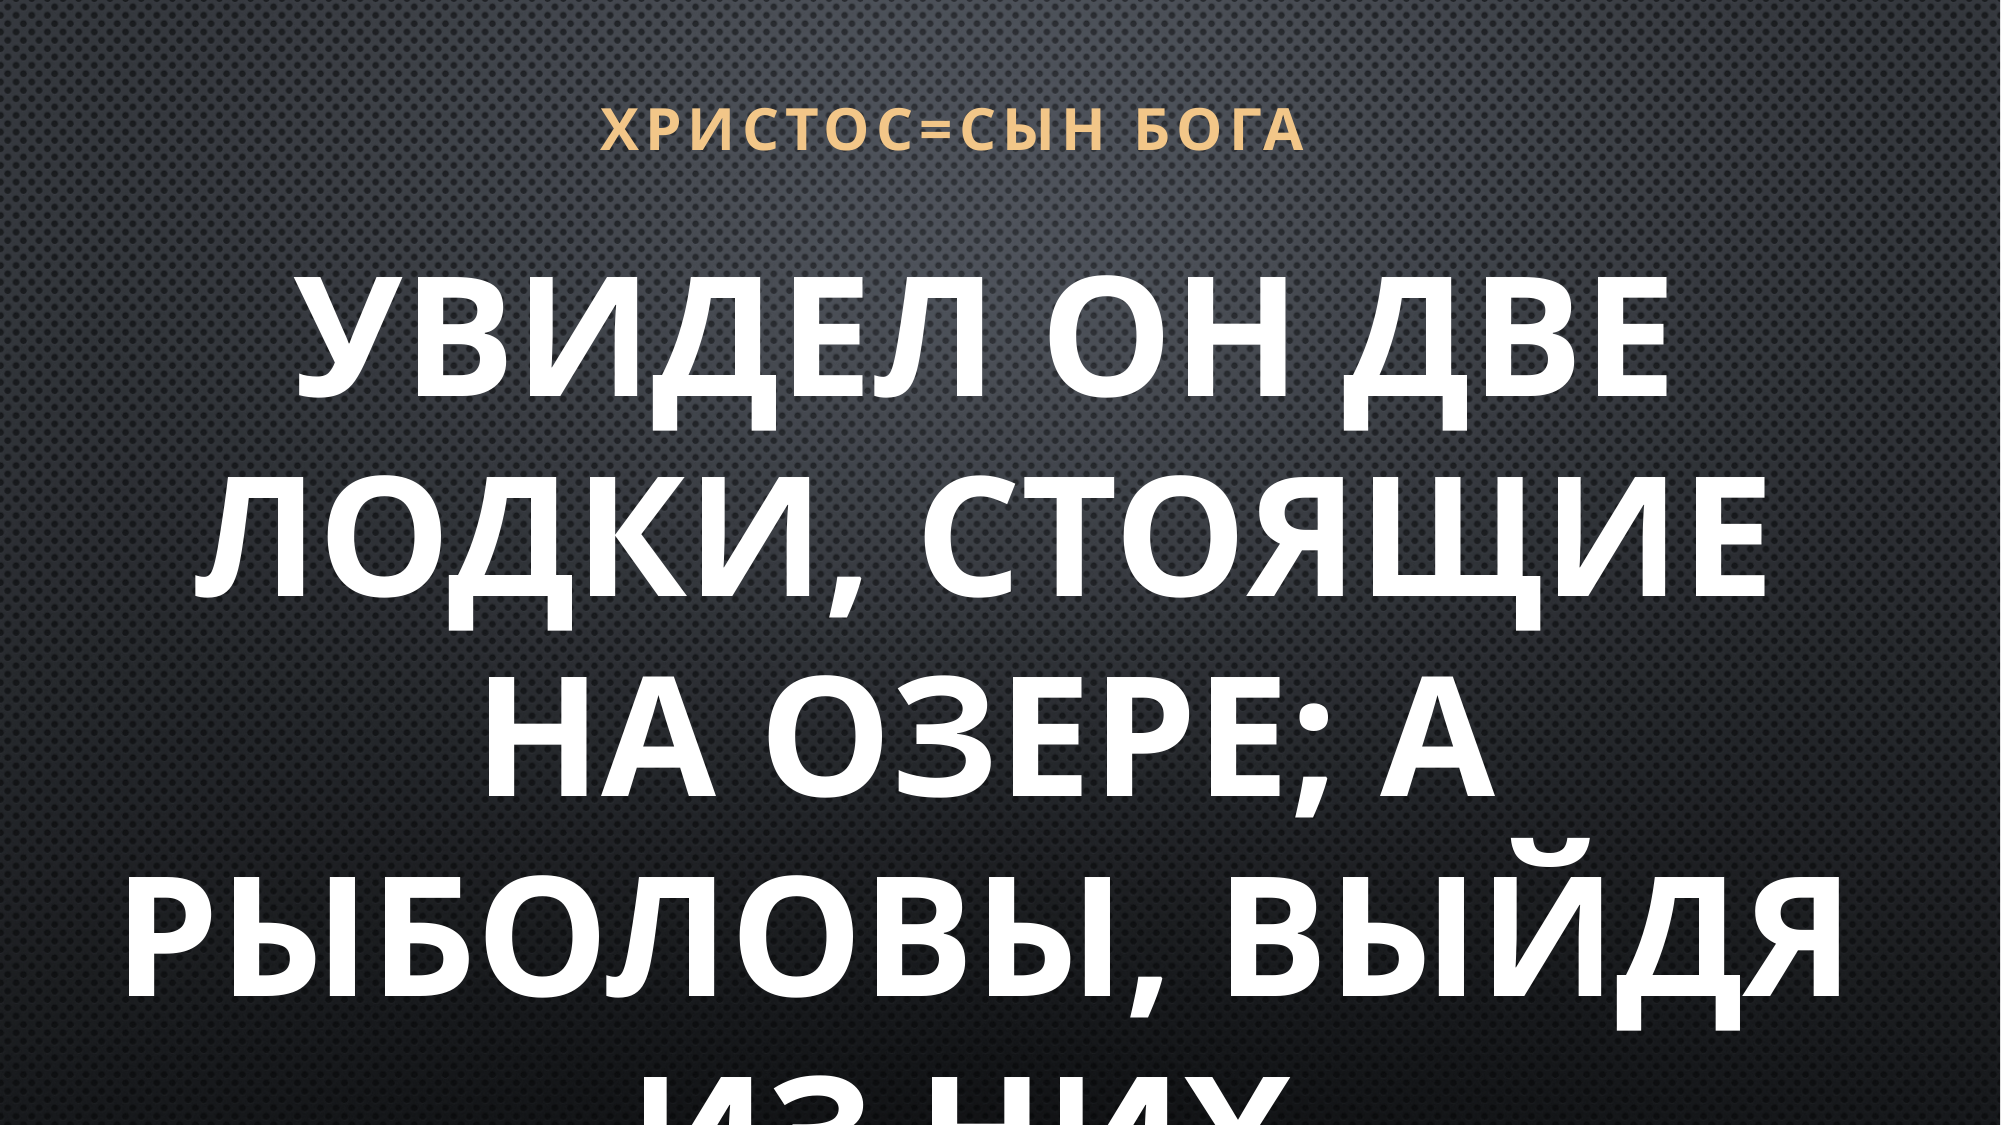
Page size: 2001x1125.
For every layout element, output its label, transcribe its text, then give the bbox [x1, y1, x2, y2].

text_box ХРИСТОС=СЫН БОГА [327, 84, 1578, 170]
subtitle увидел Он две лодки, стоящие на озере; а рыболовы, выйдя из них, вымывали сети. [79, 222, 1892, 1071]
